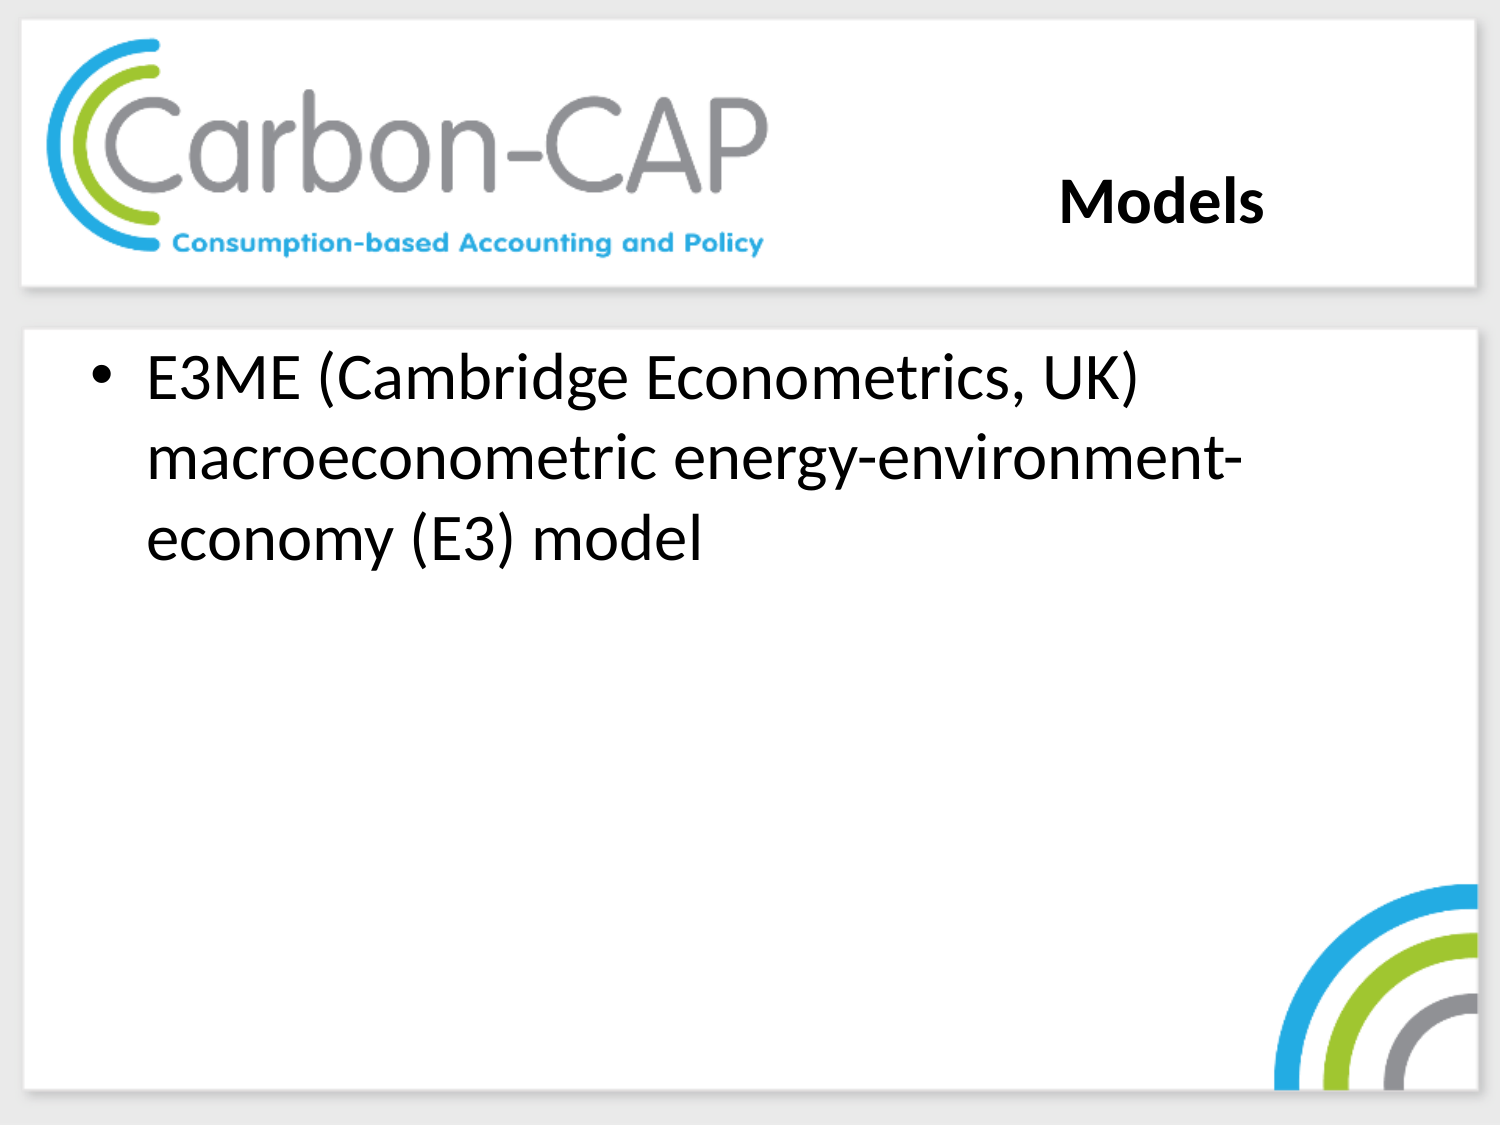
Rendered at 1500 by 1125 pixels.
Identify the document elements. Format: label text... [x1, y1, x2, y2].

list E3ME (Cambridge Econometrics, UK) macroeconometric energy-environment-economy (E3) model [75, 232, 1425, 924]
text_box Models [1043, 148, 1281, 244]
picture [0, 0, 1500, 1125]
